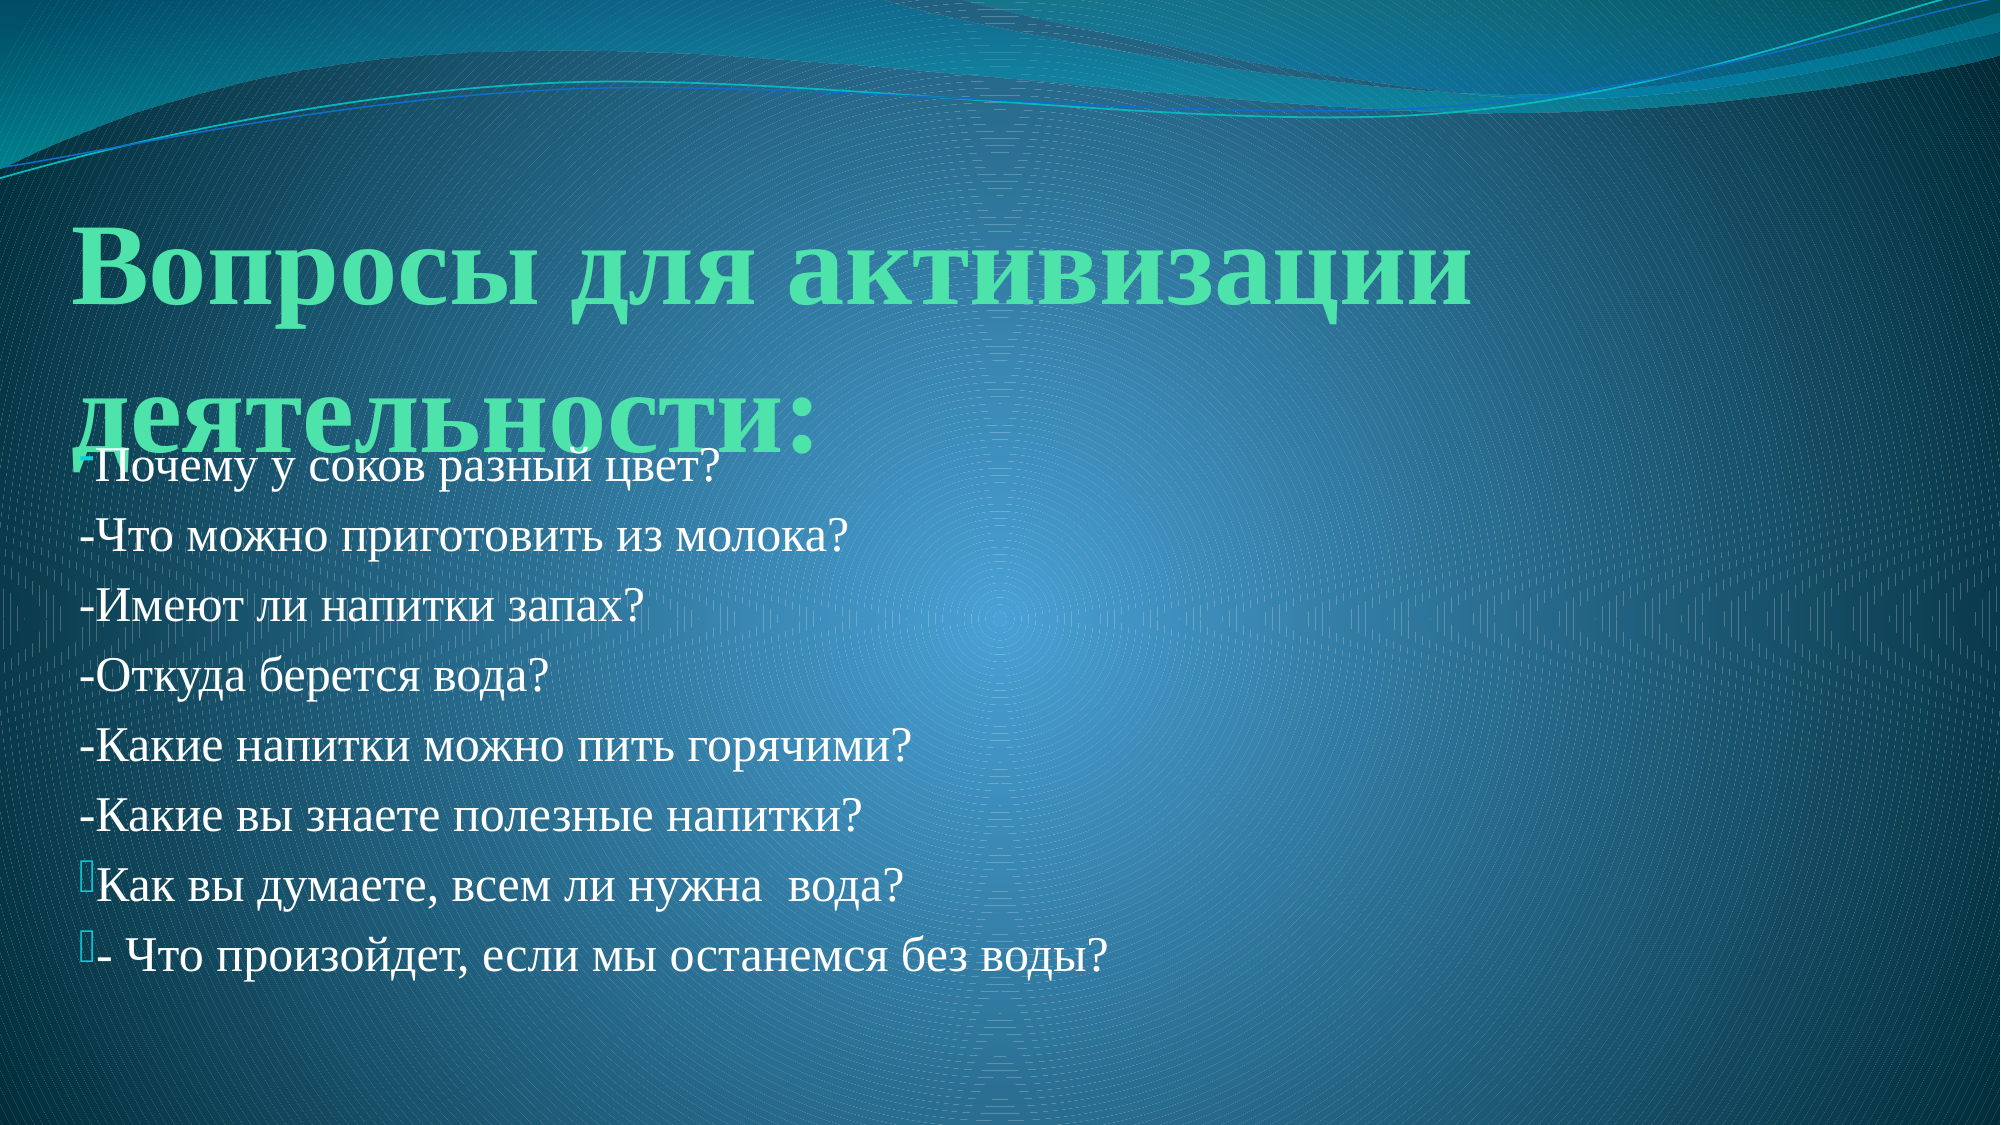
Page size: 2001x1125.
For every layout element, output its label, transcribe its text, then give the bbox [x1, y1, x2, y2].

title Вопросы для активизации деятельности: [71, 0, 1862, 423]
list Почему у соков разный цвет? -Что можно приготовить из молока? -Имеют ли напитки запах? -Откуда берется вода? -Какие напитки можно пить горячими? -Какие вы знаете полезные напитки? Как вы думаете, всем ли нужна вода? - Что произойдет, если мы останемся без воды? [71, 423, 1902, 1047]
